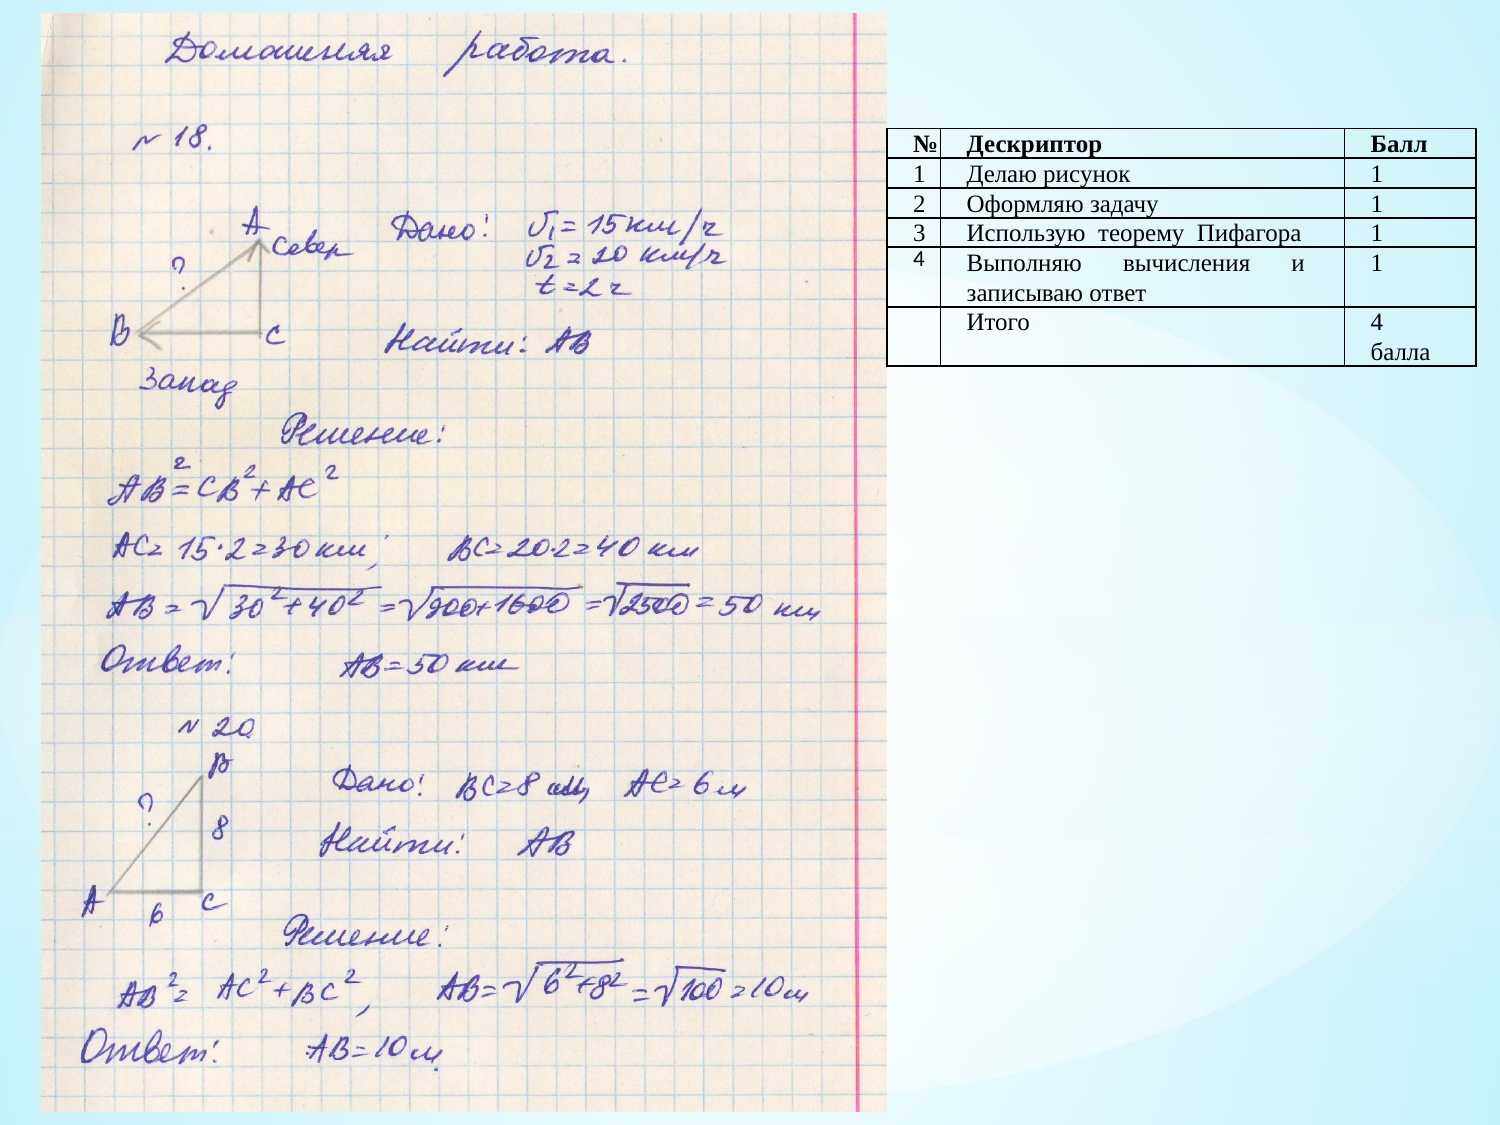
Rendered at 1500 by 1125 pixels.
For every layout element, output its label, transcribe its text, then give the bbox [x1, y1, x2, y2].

table_cell 1 [1345, 248, 1475, 306]
table_cell Итого [941, 308, 1344, 365]
picture [40, 12, 887, 1112]
table_cell 1 [1345, 219, 1475, 246]
table_cell 4 балла [1345, 308, 1475, 365]
table_cell 4 [893, 248, 940, 306]
table_cell Использую теорему Пифагора [941, 219, 1344, 246]
table_cell Выполняю вычисления и записываю ответ [941, 248, 1344, 306]
table_cell 3 [893, 219, 940, 246]
table_cell 1 [1345, 189, 1475, 217]
table_cell [893, 308, 940, 365]
table_header Балл [1345, 129, 1475, 157]
table_cell 1 [893, 159, 940, 187]
table_cell 2 [893, 189, 940, 217]
table_header Дескриптор [941, 129, 1344, 157]
table_header № [893, 129, 940, 157]
table_cell Оформляю задачу [941, 189, 1344, 217]
table_cell Делаю рисунок [941, 159, 1344, 187]
table_cell 1 [1345, 159, 1475, 187]
